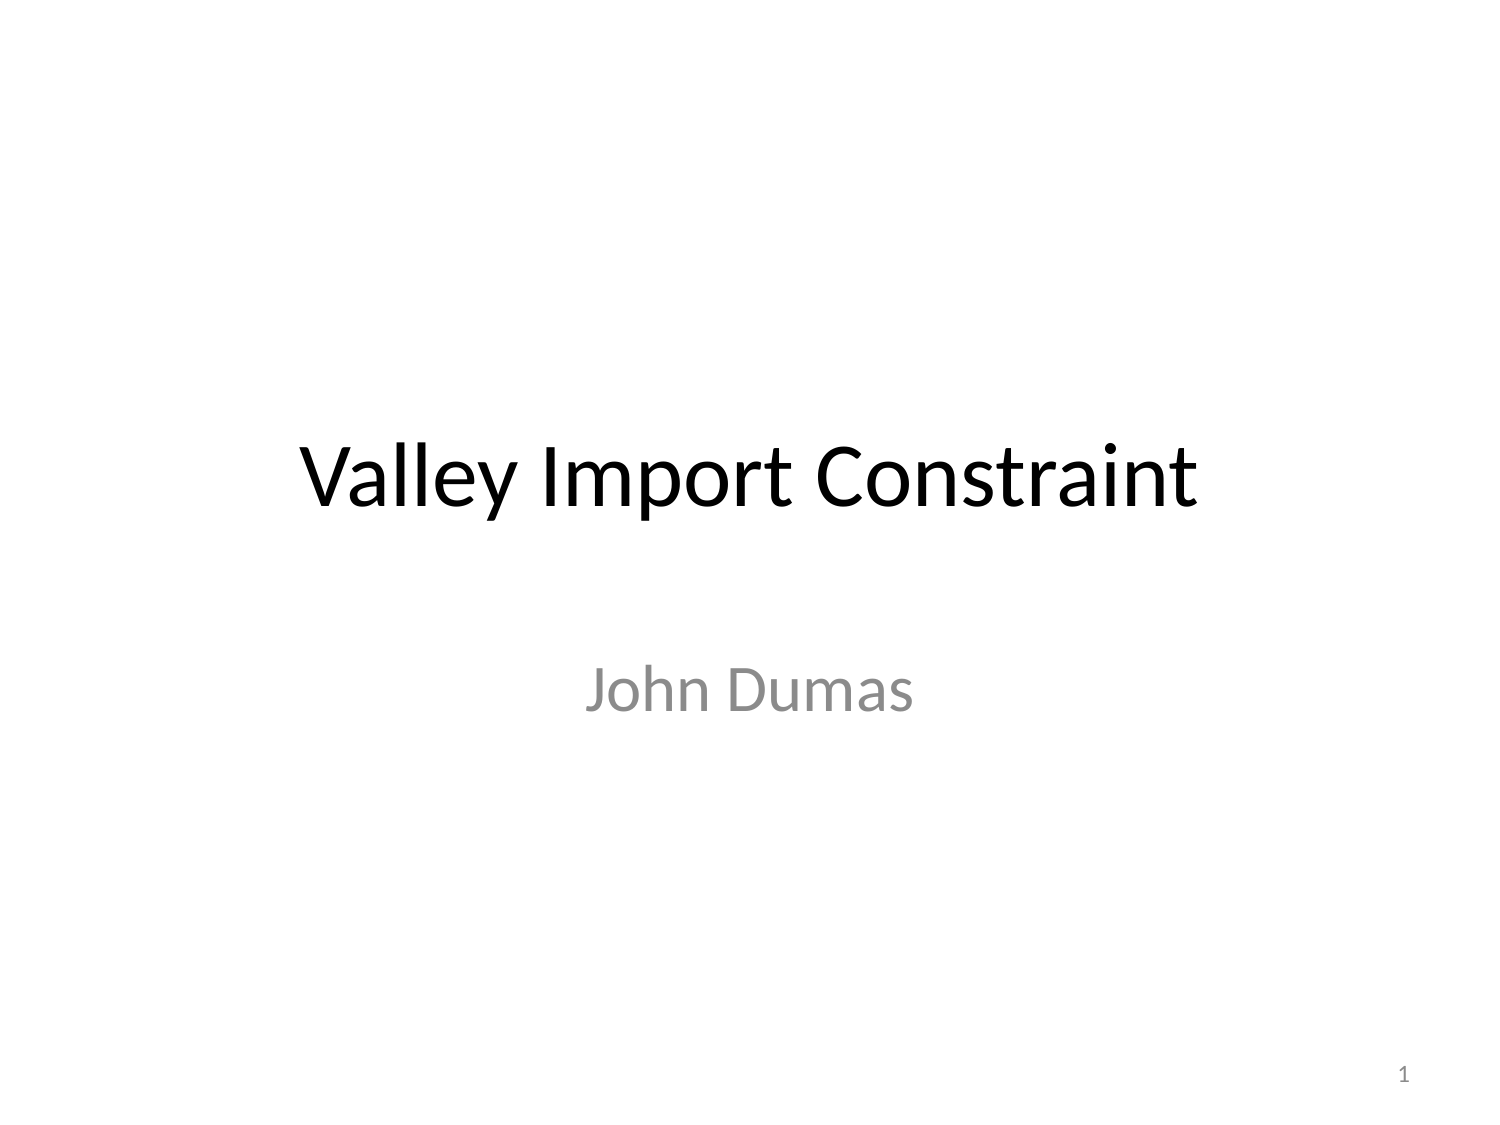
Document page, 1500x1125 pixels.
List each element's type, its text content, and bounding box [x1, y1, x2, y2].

subtitle John Dumas [225, 637, 1275, 925]
slide_number 1 [1074, 1042, 1425, 1103]
title Valley Import Constraint [112, 349, 1388, 591]
